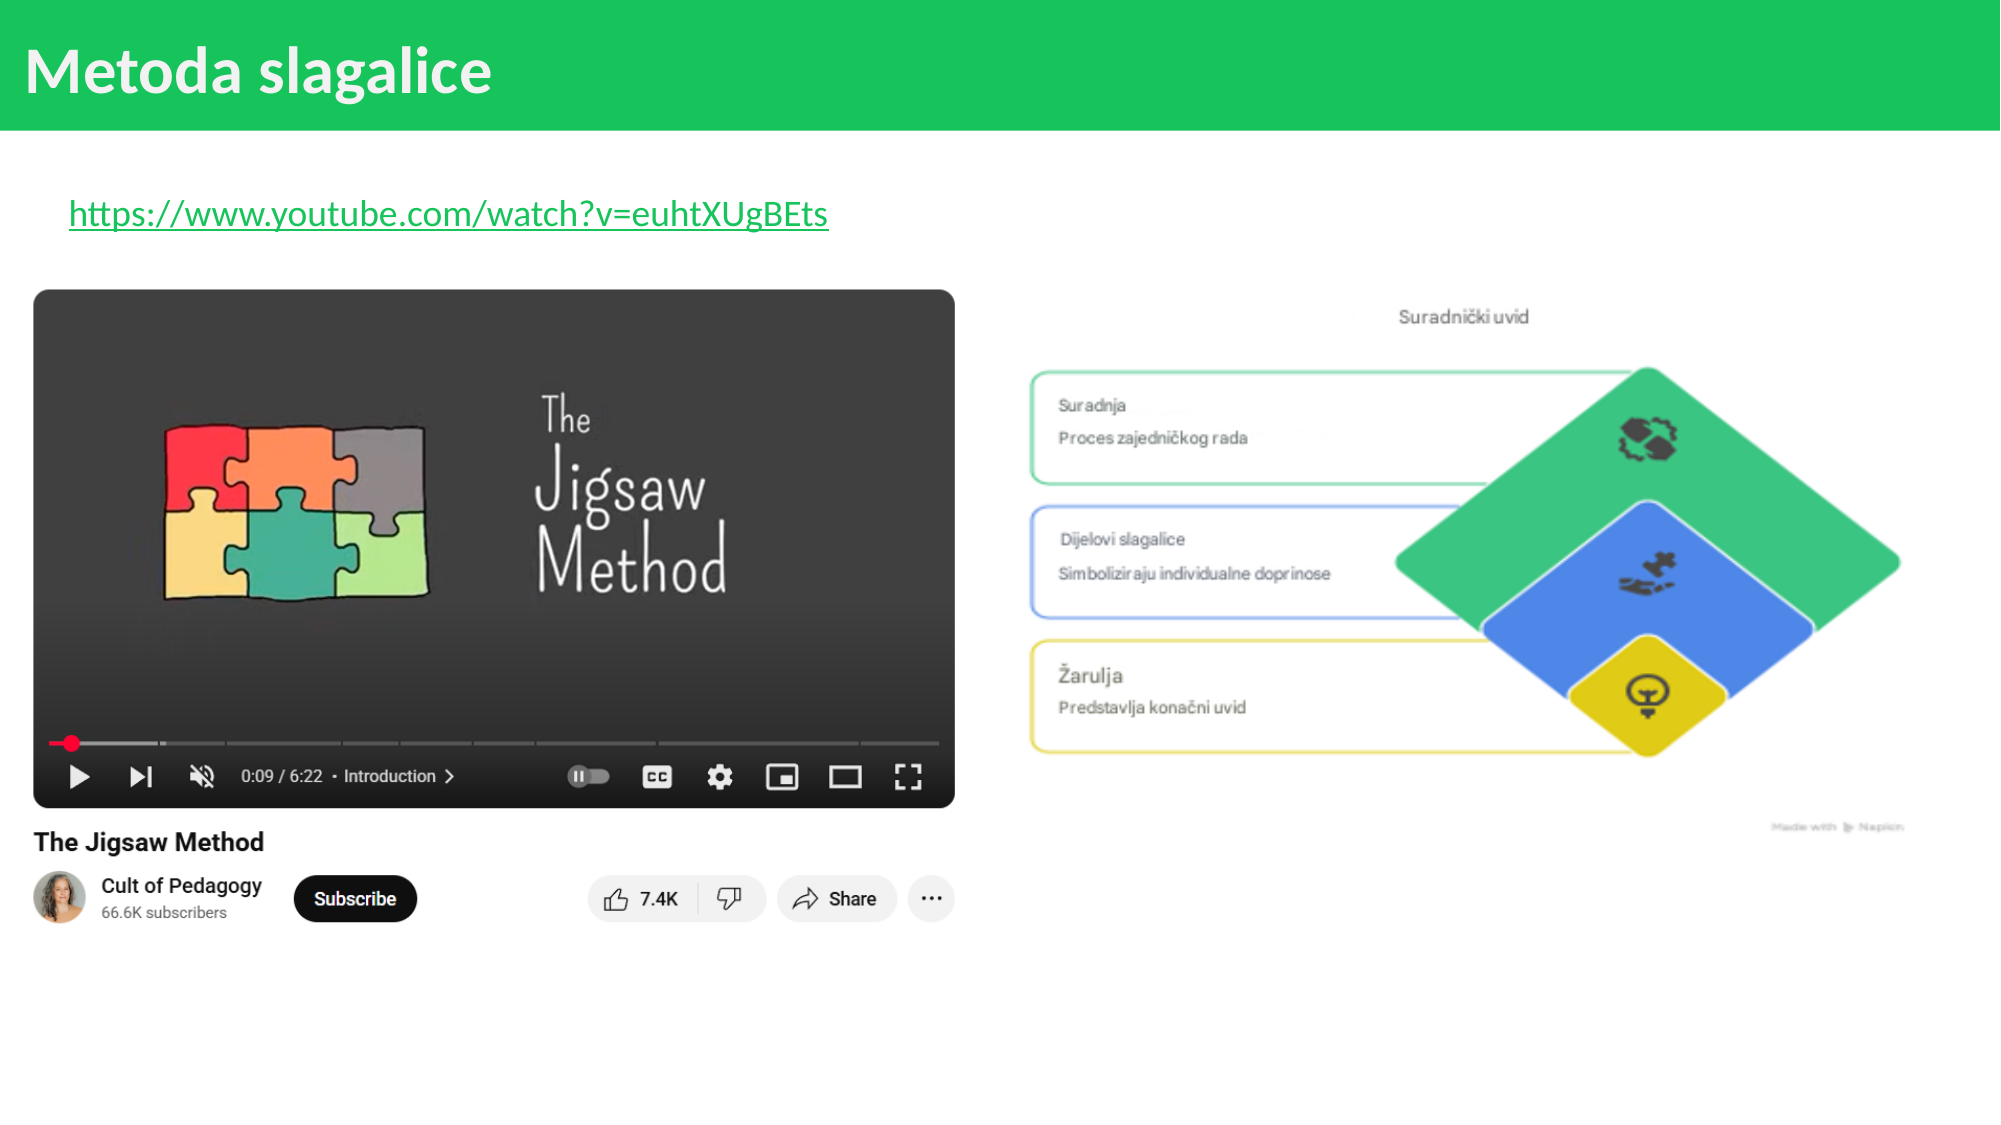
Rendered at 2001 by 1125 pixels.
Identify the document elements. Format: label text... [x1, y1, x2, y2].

list https://www.youtube.com/watch?v=euhtXUgBEts [16, 186, 1976, 1108]
title Metoda slagalice [16, 13, 1976, 131]
picture [1012, 278, 1920, 842]
picture [24, 278, 958, 940]
